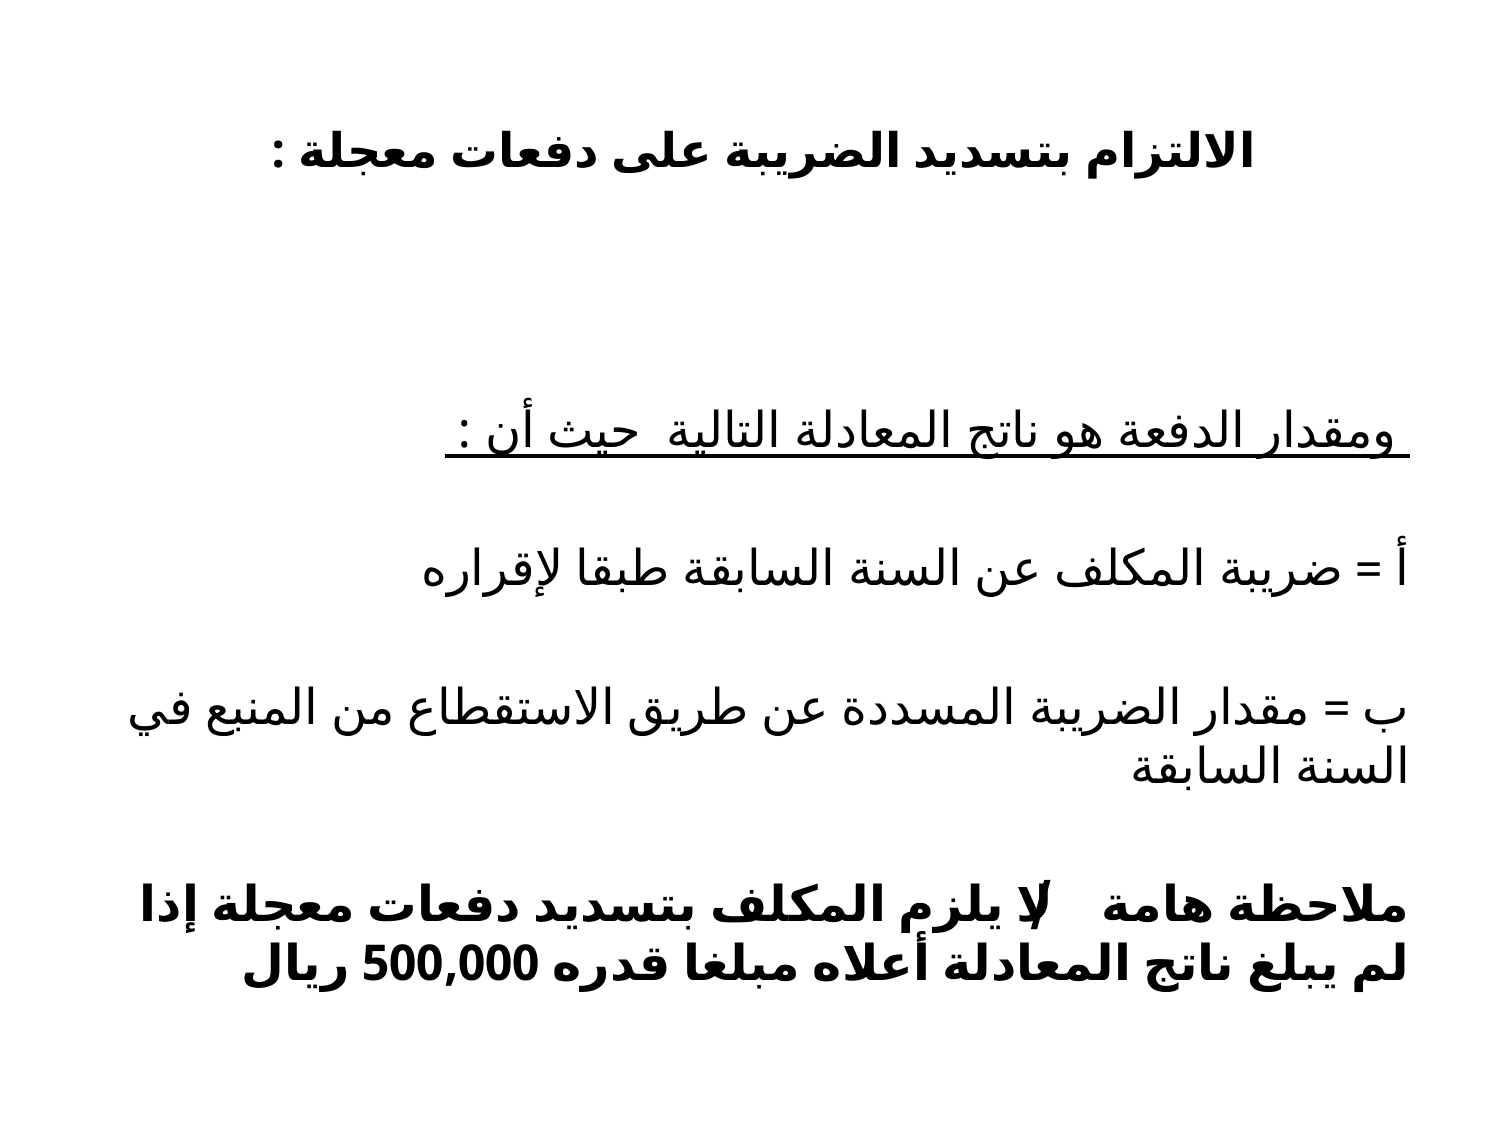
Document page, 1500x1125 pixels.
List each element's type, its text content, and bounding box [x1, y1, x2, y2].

title الالتزام بتسديد الضريبة على دفعات معجلة : [88, 54, 1439, 243]
list ومقدار الدفعة هو ناتج المعادلة التالية حيث أن : أ = ضريبة المكلف عن السنة السابقة طبقا لإقراره ب = مقدار الضريبة المسددة عن طريق الاستقطاع من المنبع في السنة السابقة ملاحظة هامة / لا يلزم المكلف بتسديد دفعات معجلة إذا لم يبلغ ناتج المعادلة أعلاه مبلغا قدره 500,000 ريال [75, 262, 1425, 1005]
